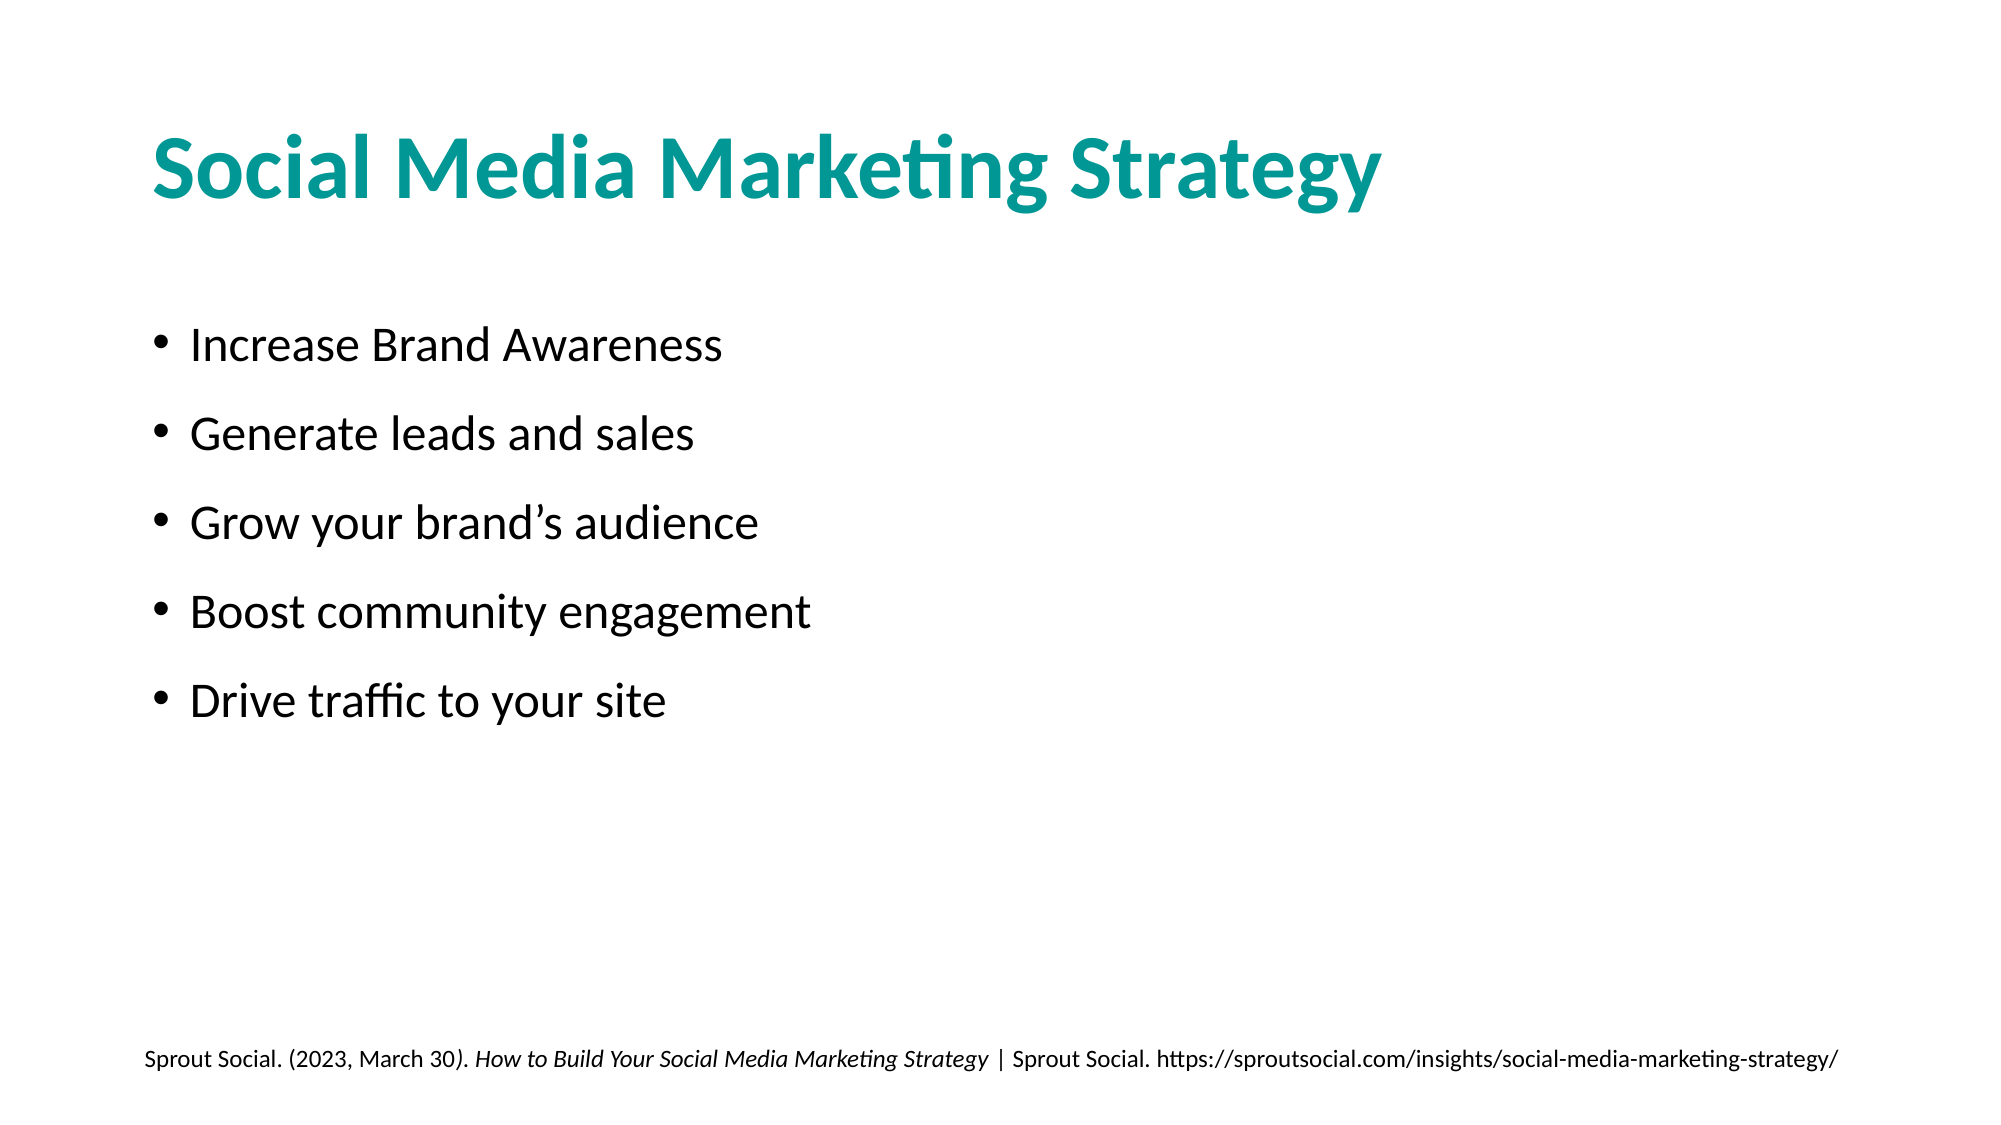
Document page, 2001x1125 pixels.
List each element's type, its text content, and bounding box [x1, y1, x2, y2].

list Increase Brand Awareness Generate leads and sales Grow your brand’s audience Boost community engagement Drive traffic to your site [137, 299, 988, 1014]
title Social Media Marketing Strategy [137, 59, 1863, 278]
text_box Sprout Social. (2023, March 30). How to Build Your Social Media Marketing Strategy | Sprout Social. https://sproutsocial.com/insights/social-media-marketing-strategy/ [129, 1035, 1863, 1081]
